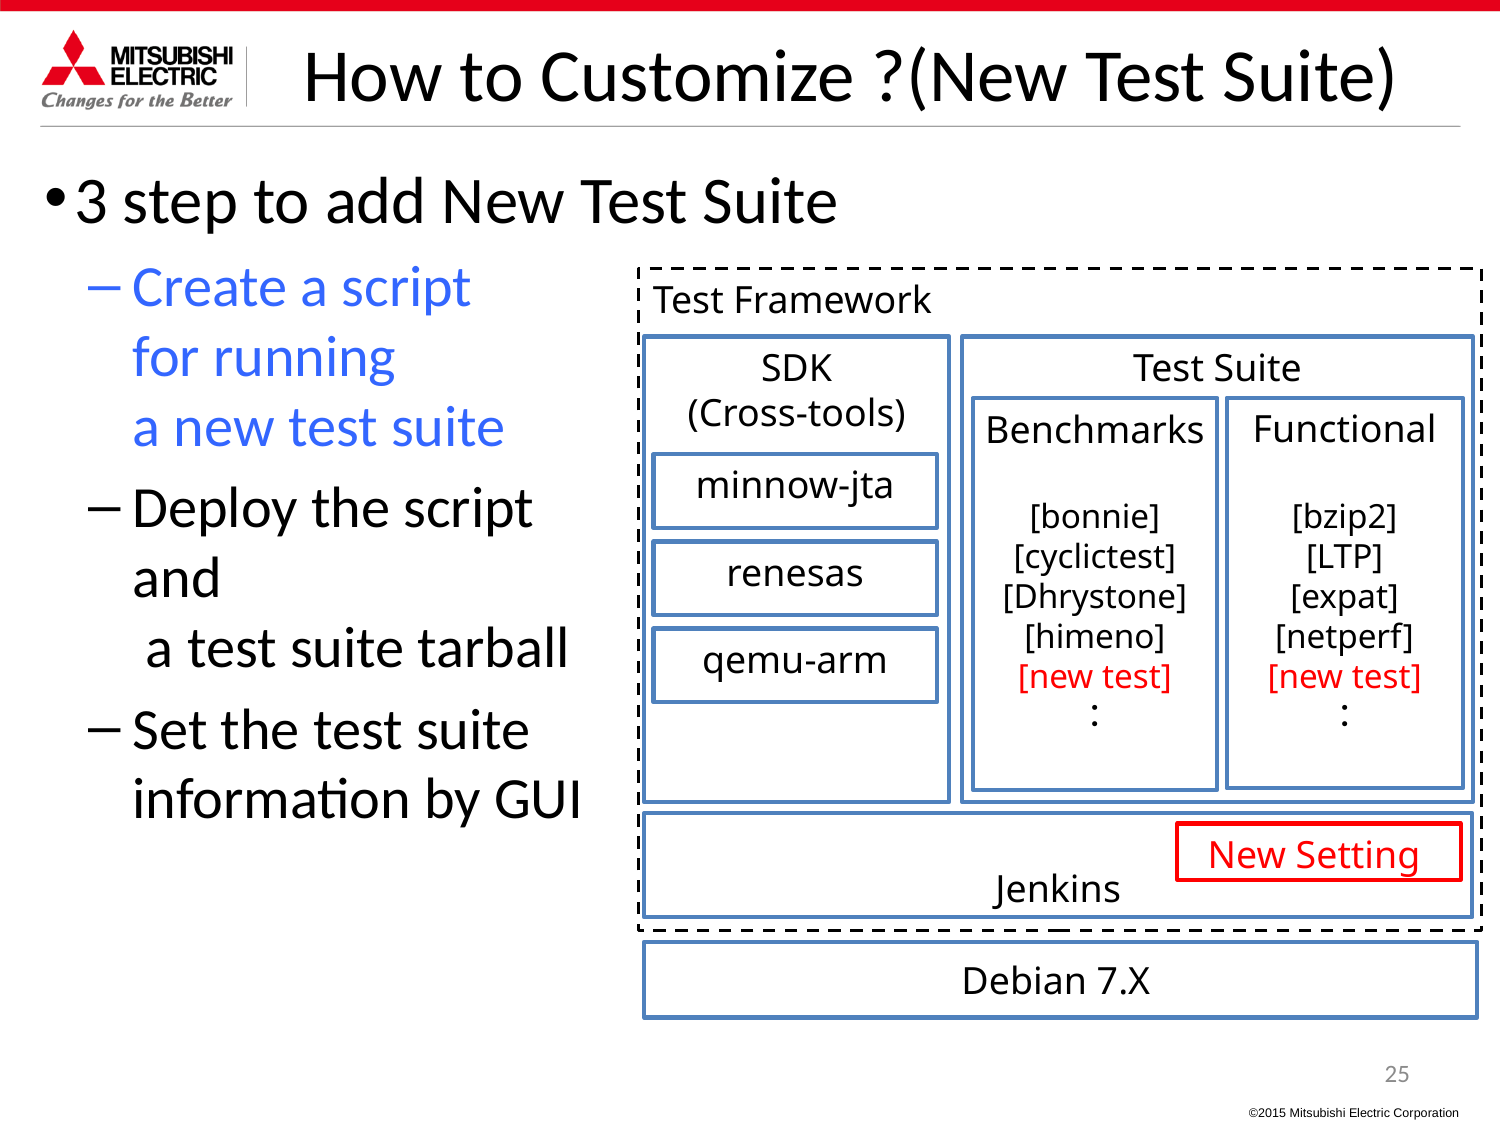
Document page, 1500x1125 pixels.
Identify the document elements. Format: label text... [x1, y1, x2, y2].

text_box Benchmarks [bonnie] [cyclictest] [Dhrystone] [himeno] [new test] ： [971, 396, 1219, 792]
text_box [636, 266, 1484, 933]
list 3 step to add New Test Suite Create a script for running a new test suite Deploy the script and a test suite tarball Set the test suite information by GUI [29, 149, 1483, 1035]
slide_number 25 [1074, 1042, 1425, 1103]
text_box Functional [bzip2] [LTP] [expat] [netperf] [new test] ： [1225, 396, 1465, 790]
picture [0, 0, 1500, 1125]
text_box Test Framework [638, 268, 1012, 328]
title How to Customize ?(New Test Suite) [242, 30, 1461, 112]
text_box New Setting [1175, 821, 1463, 882]
text_box Debian 7.X [642, 940, 1479, 1020]
